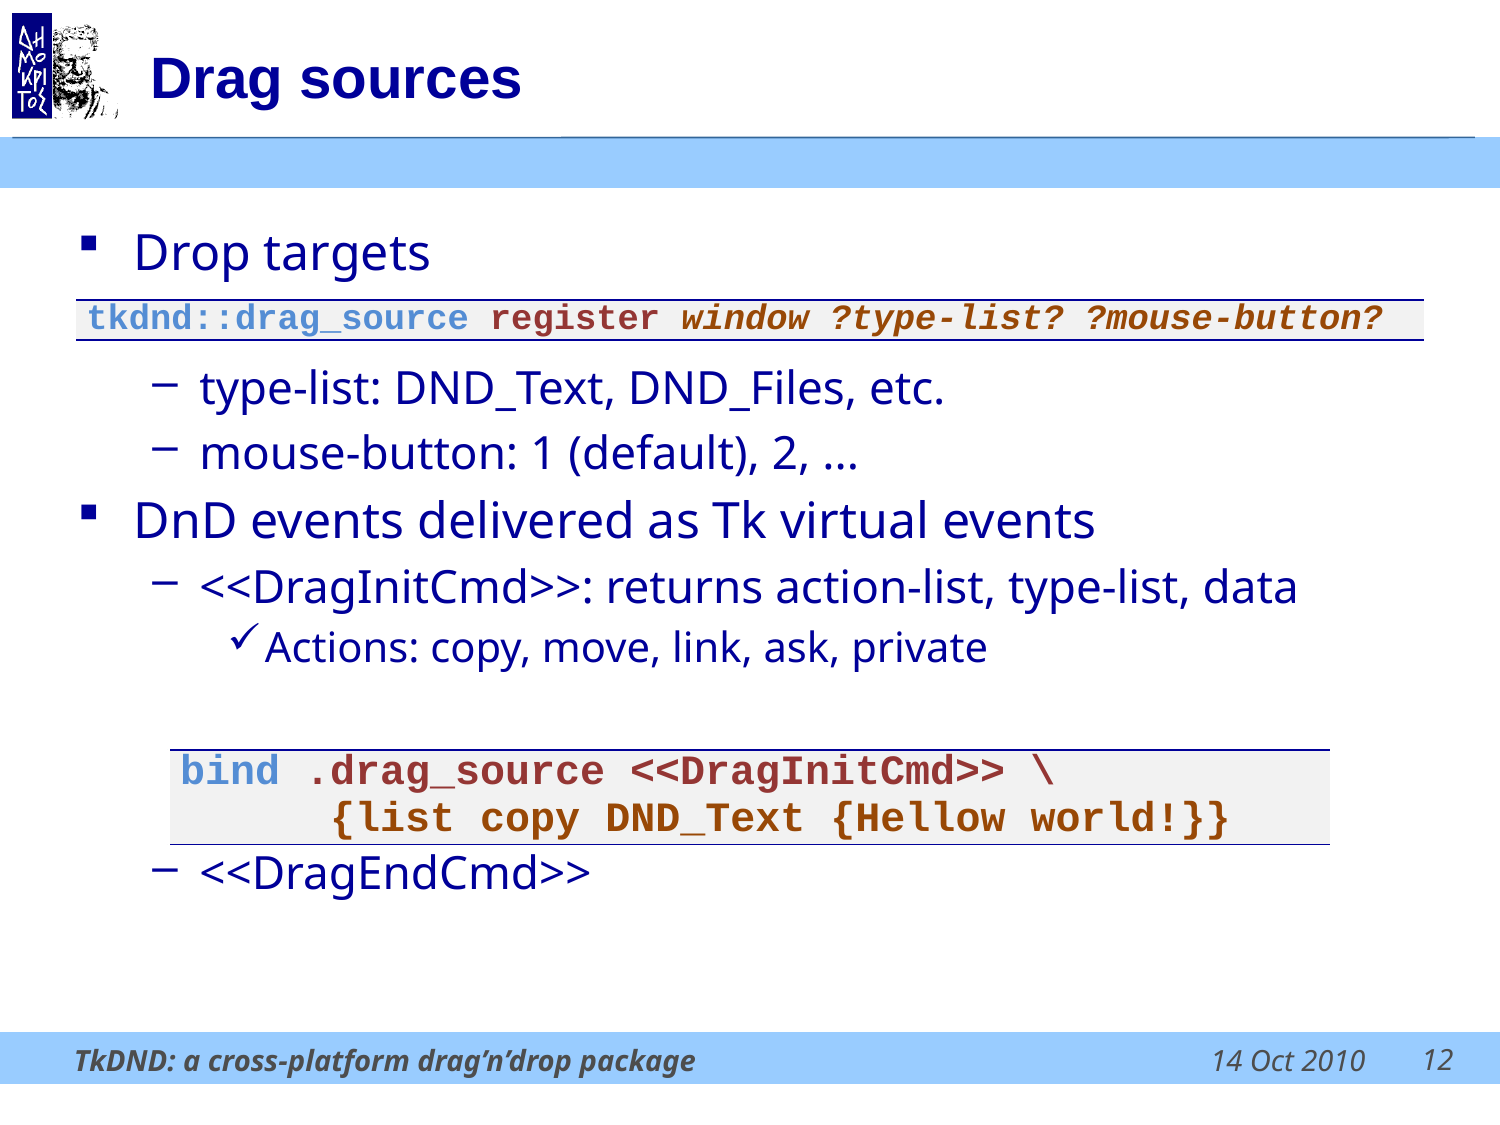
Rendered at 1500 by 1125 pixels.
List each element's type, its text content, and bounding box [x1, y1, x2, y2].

table_header tkdnd::drag_source register window ?type-list? ?mouse-button? [76, 301, 1424, 339]
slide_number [1190, 1034, 1381, 1086]
title Drag sources [135, 12, 1476, 138]
table_header bind .drag_source <<DragInitCmd>> \ {list copy DND_Text {Hellow world!}} [170, 751, 1330, 844]
footer TkDND: a cross-platform drag’n’drop package [58, 1034, 1190, 1086]
list Drop targets type-list: DND_Text, DND_Files, etc. mouse-button: 1 (default), 2, ... DnD events delivered as Tk virtual events <<DragInitCmd>>: returns action-list, type-list, data Actions: copy, move, link, ask, private <<DragEndCmd>> [62, 212, 1438, 1001]
picture [11, 13, 118, 120]
slide_number 12 [1399, 1033, 1476, 1084]
